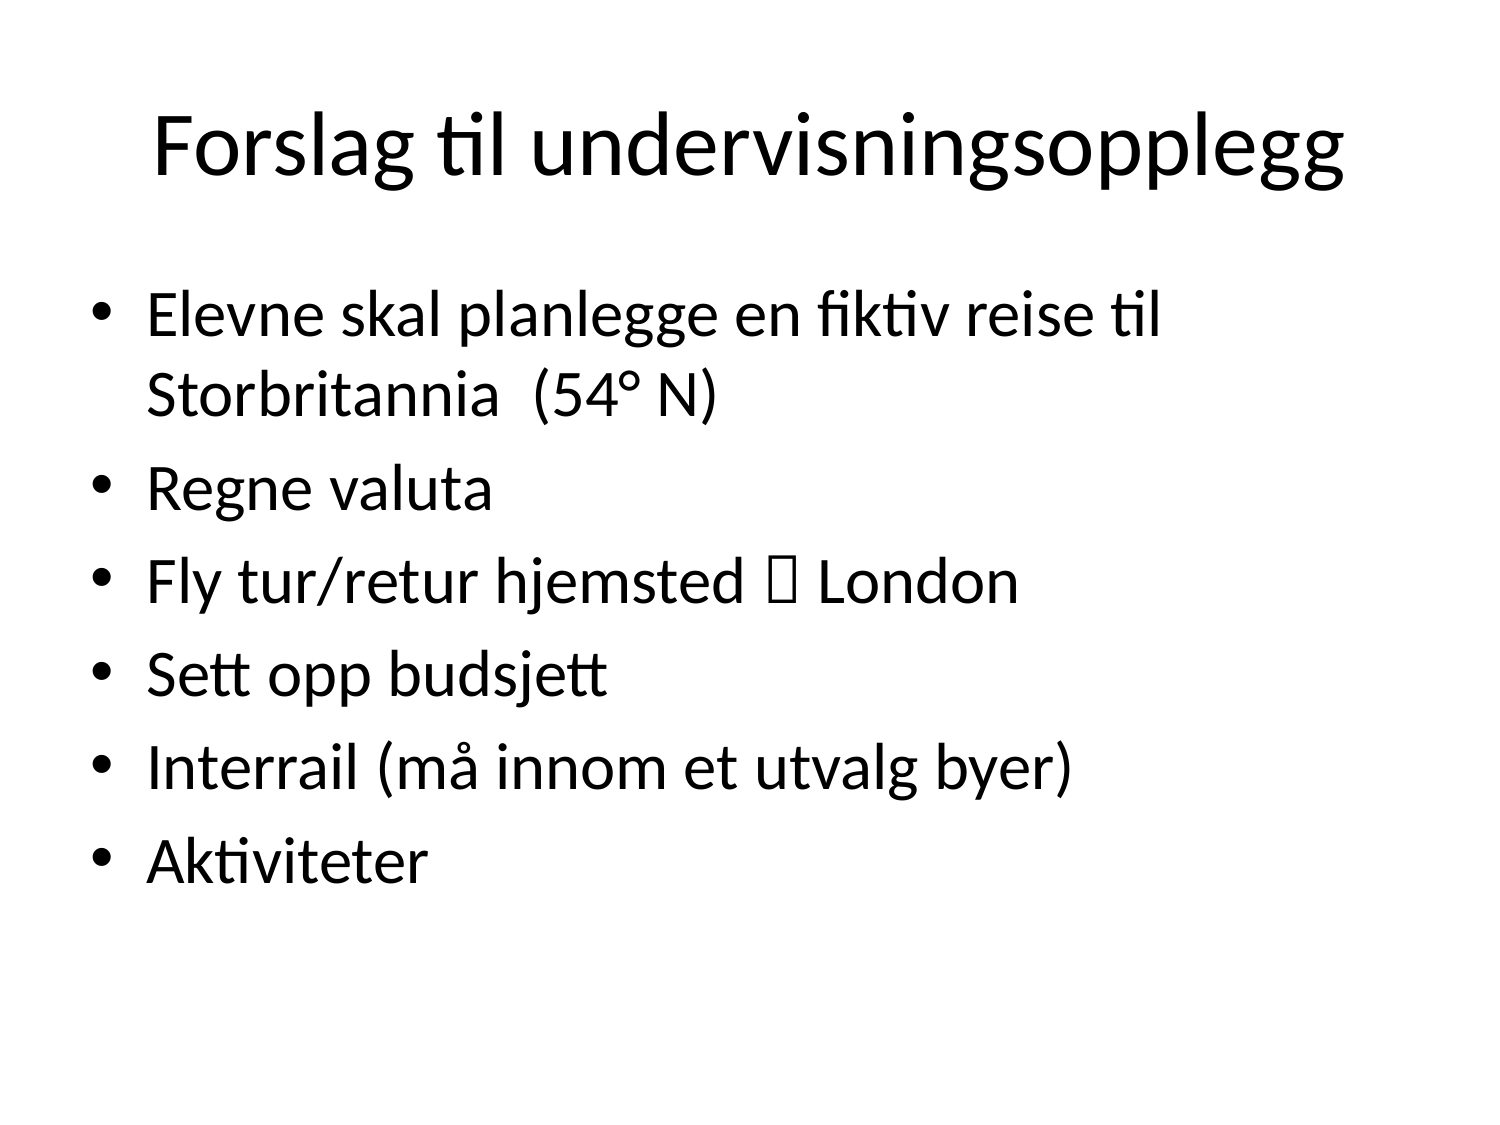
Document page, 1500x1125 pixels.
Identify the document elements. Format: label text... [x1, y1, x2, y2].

list Elevne skal planlegge en fiktiv reise til Storbritannia (54° N) Regne valuta Fly tur/retur hjemsted  London Sett opp budsjett Interrail (må innom et utvalg byer) Aktiviteter [75, 262, 1425, 1005]
title Forslag til undervisningsopplegg [75, 45, 1425, 233]
